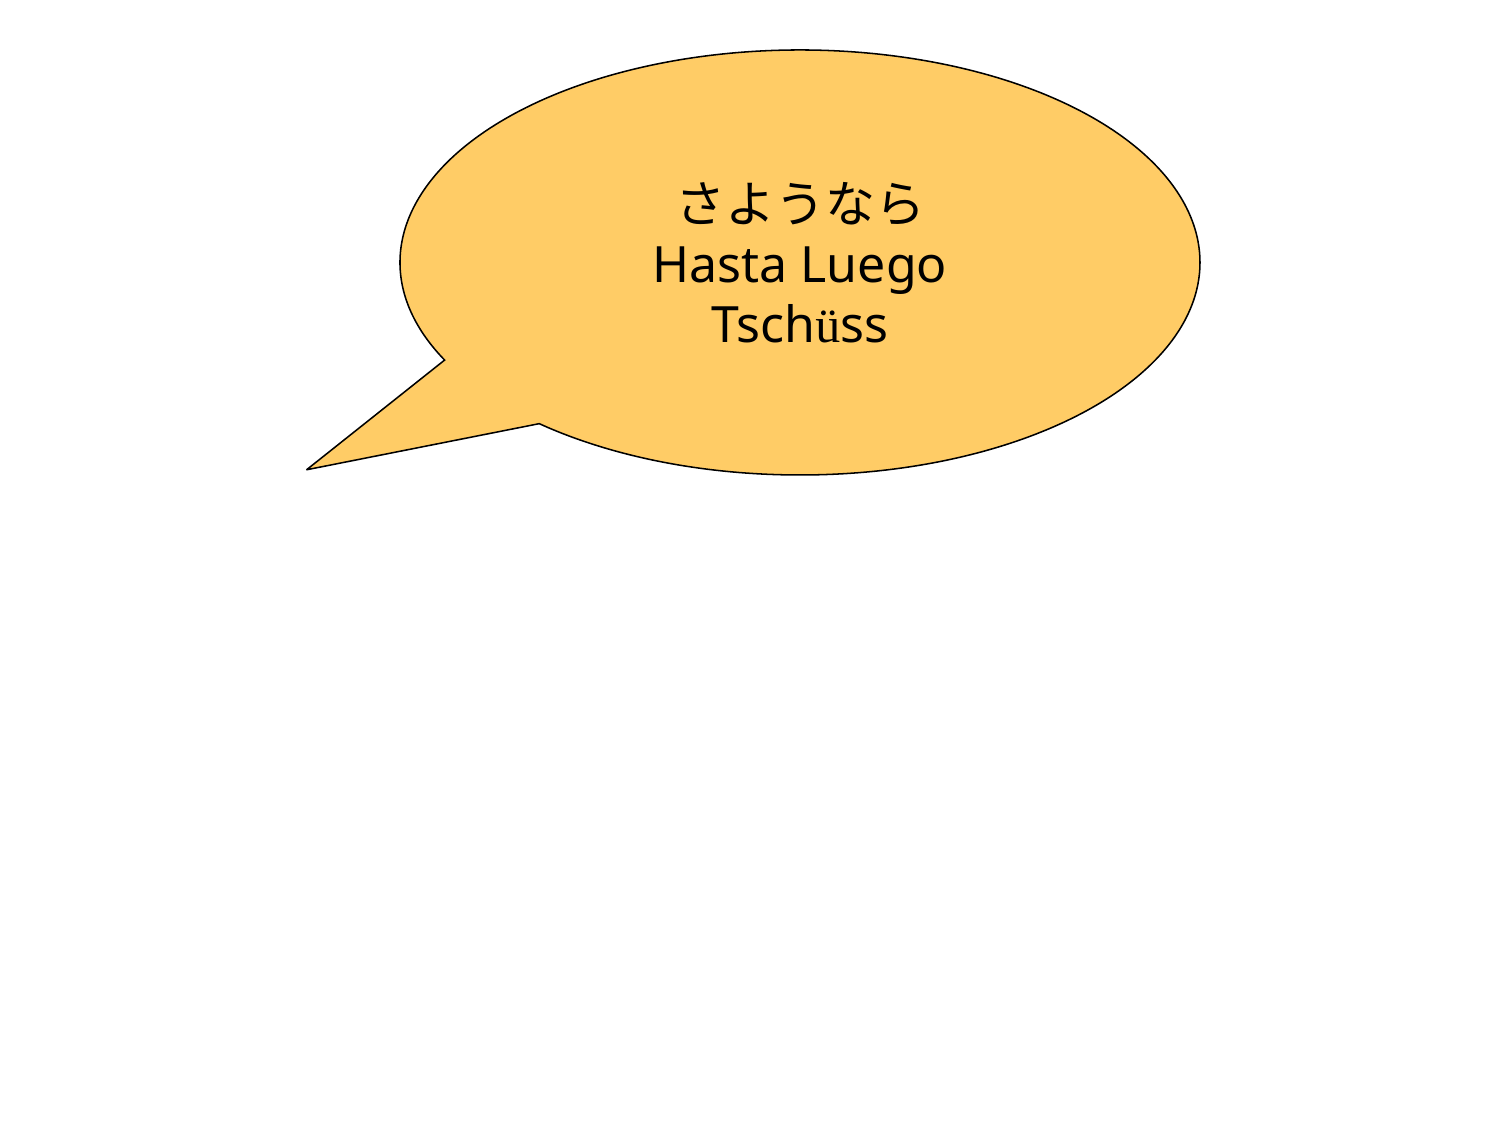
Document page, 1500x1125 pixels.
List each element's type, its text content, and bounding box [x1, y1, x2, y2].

text_box さようなら Hasta Luego Tschüss [306, 49, 1201, 475]
